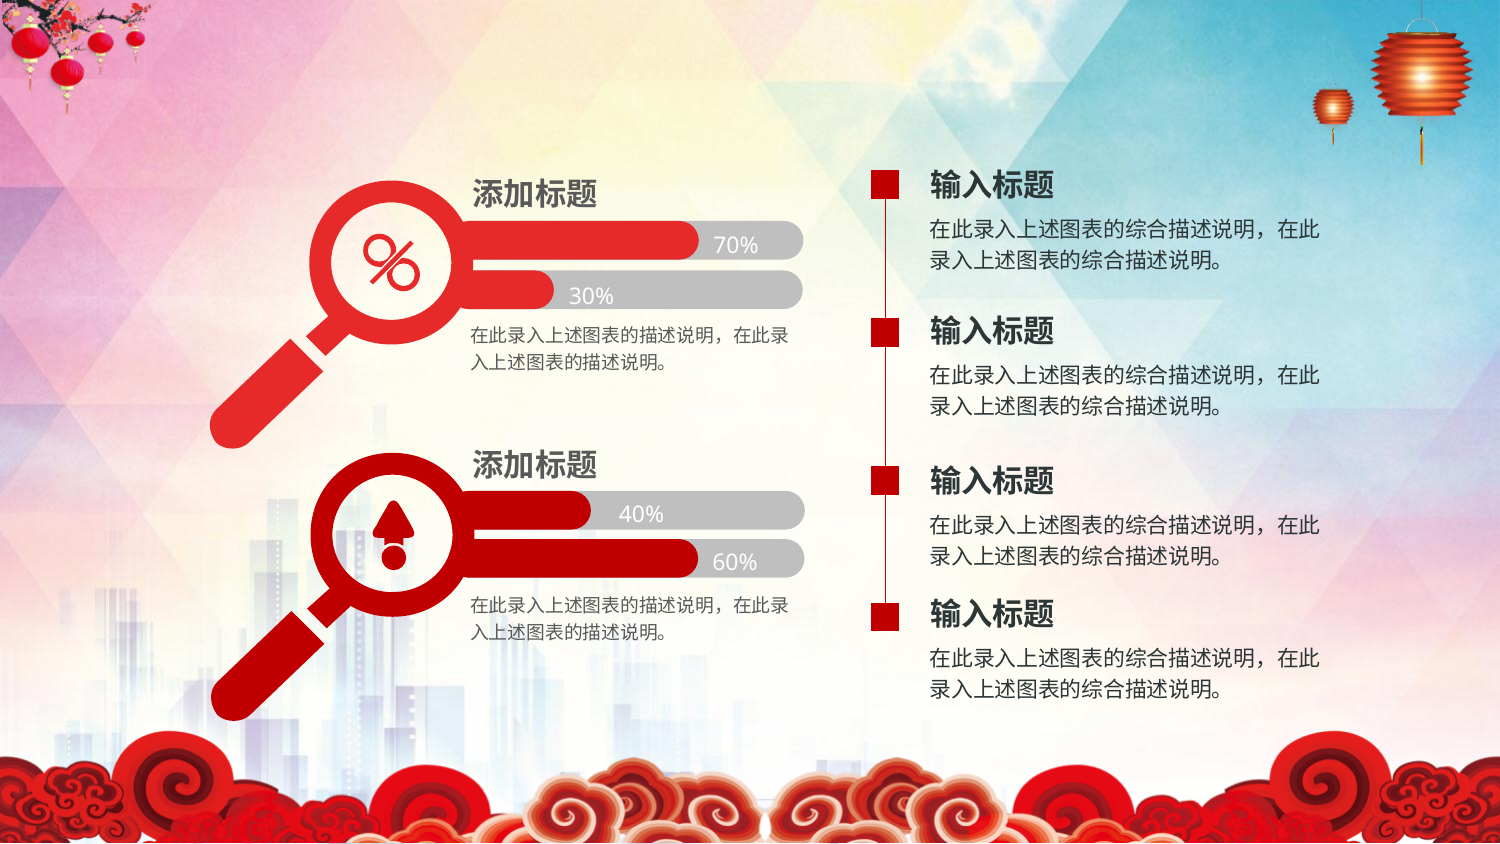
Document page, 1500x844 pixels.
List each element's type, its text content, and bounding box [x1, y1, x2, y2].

text_box 输入标题 [918, 159, 1067, 204]
text_box 输入标题 [918, 588, 1067, 633]
text_box [871, 466, 899, 495]
text_box 添加标题 [461, 168, 610, 217]
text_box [475, 486, 805, 534]
text_box 在此录入上述图表的综合描述说明，在此录入上述图表的综合描述说明。 [918, 350, 1344, 425]
text_box 在此录入上述图表的描述说明，在此录入上述图表的描述说明。 [474, 313, 805, 380]
text_box [871, 170, 899, 199]
text_box 输入标题 [918, 305, 1067, 350]
text_box 添加标题 [461, 439, 610, 486]
picture [0, 0, 1500, 844]
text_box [474, 268, 803, 317]
text_box 在此录入上述图表的综合描述说明，在此录入上述图表的综合描述说明。 [918, 500, 1344, 575]
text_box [207, 180, 474, 451]
text_box [871, 603, 899, 631]
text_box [208, 452, 475, 723]
text_box [871, 318, 899, 347]
text_box 在此录入上述图表的综合描述说明，在此录入上述图表的综合描述说明。 [918, 204, 1344, 279]
text_box 在此录入上述图表的综合描述说明，在此录入上述图表的综合描述说明。 [918, 633, 1344, 708]
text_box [475, 534, 805, 583]
text_box 输入标题 [918, 456, 1067, 500]
text_box 在此录入上述图表的描述说明，在此录入上述图表的描述说明。 [475, 583, 805, 649]
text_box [474, 217, 804, 267]
